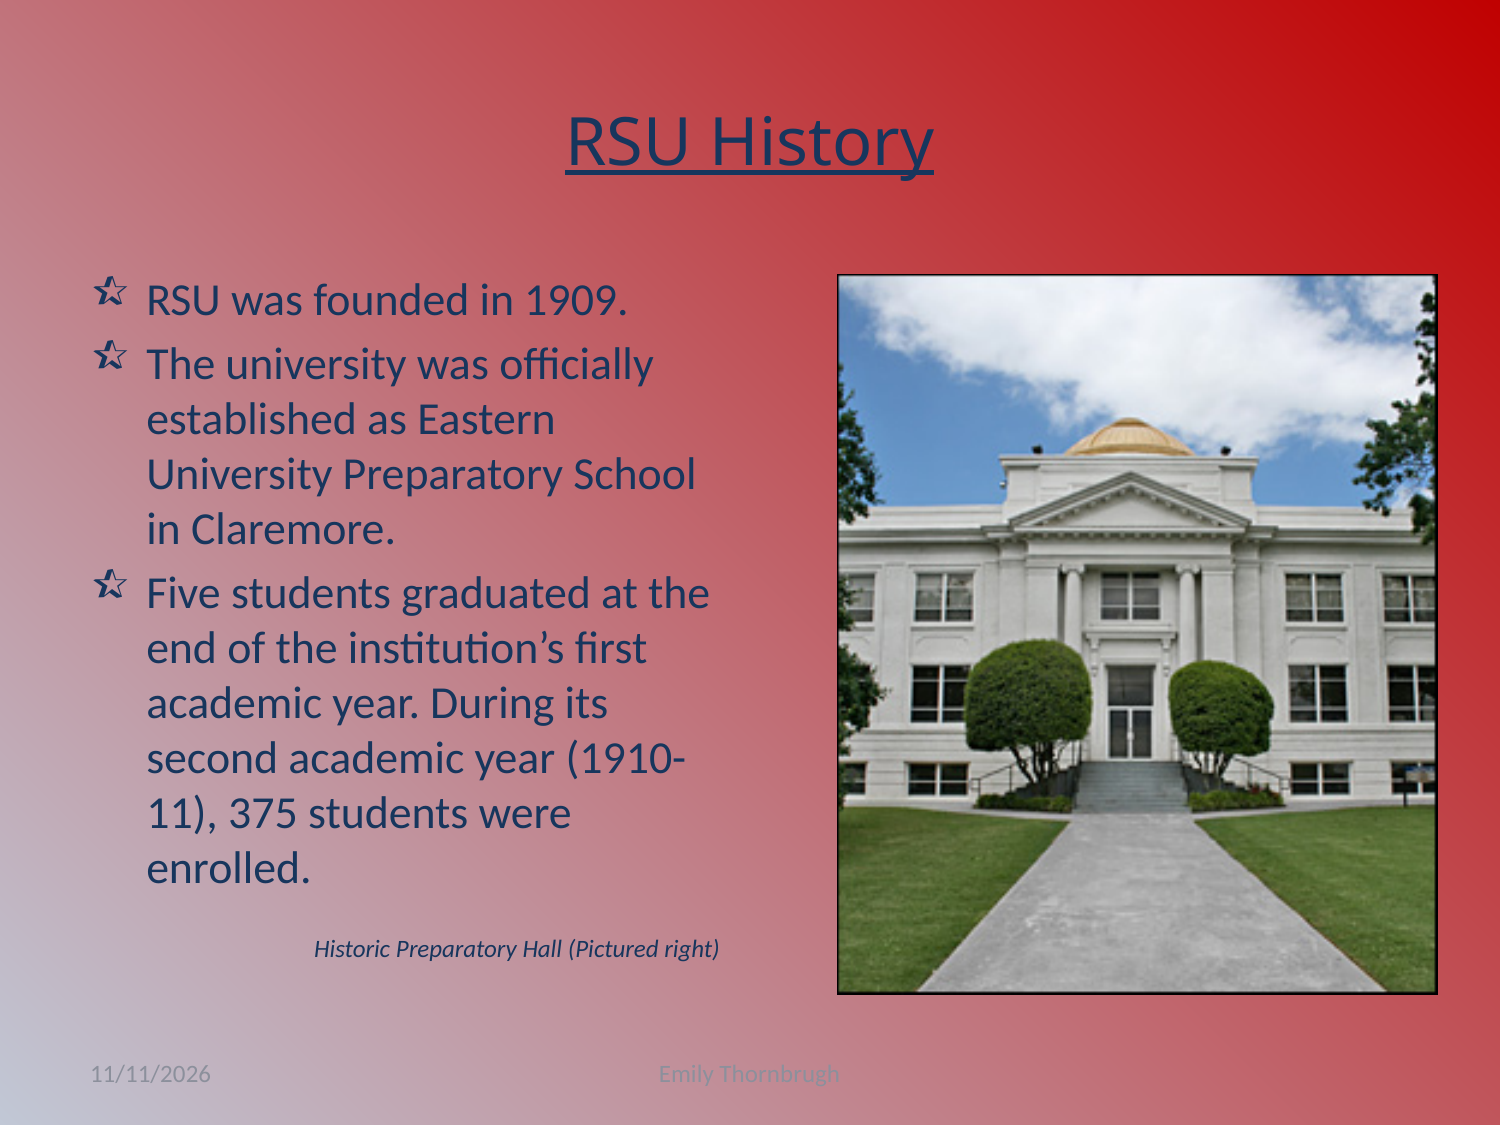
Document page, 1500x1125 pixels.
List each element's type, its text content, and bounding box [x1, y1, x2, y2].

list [837, 274, 1438, 996]
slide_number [75, 1042, 425, 1103]
title RSU History [75, 45, 1425, 233]
footer Emily Thornbrugh [512, 1042, 988, 1103]
list RSU was founded in 1909. The university was officially established as Eastern University Preparatory School in Claremore. Five students graduated at the end of the institution’s first academic year. During its second academic year (1910-11), 375 students were enrolled. Historic Preparatory Hall (Pictured right) [75, 262, 738, 1005]
